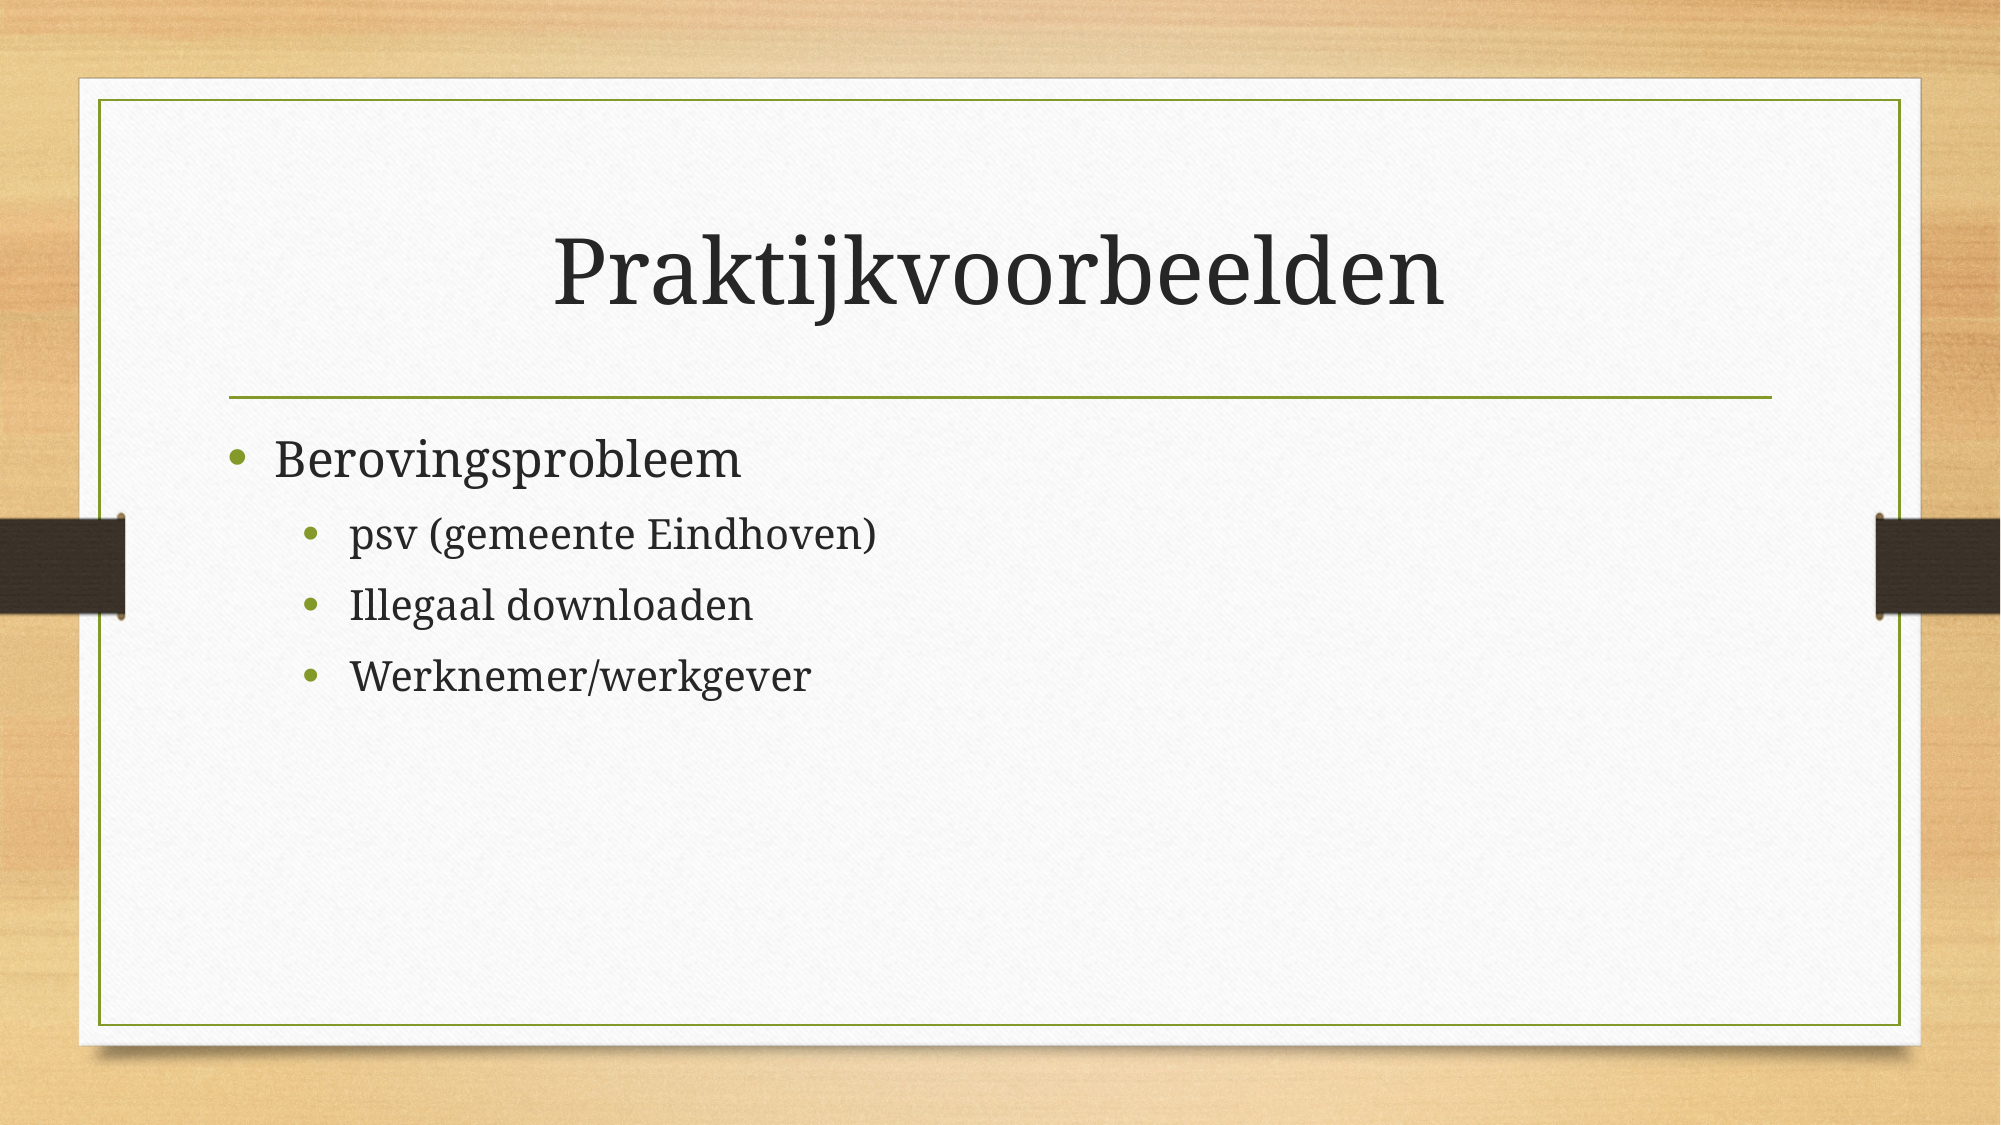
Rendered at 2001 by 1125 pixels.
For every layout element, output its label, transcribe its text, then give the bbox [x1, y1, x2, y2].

picture [0, 0, 2001, 1125]
list Berovingsprobleem psv (gemeente Eindhoven) Illegaal downloaden Werknemer/werkgever [212, 419, 1788, 964]
title Praktijkvoorbeelden [212, 161, 1788, 375]
